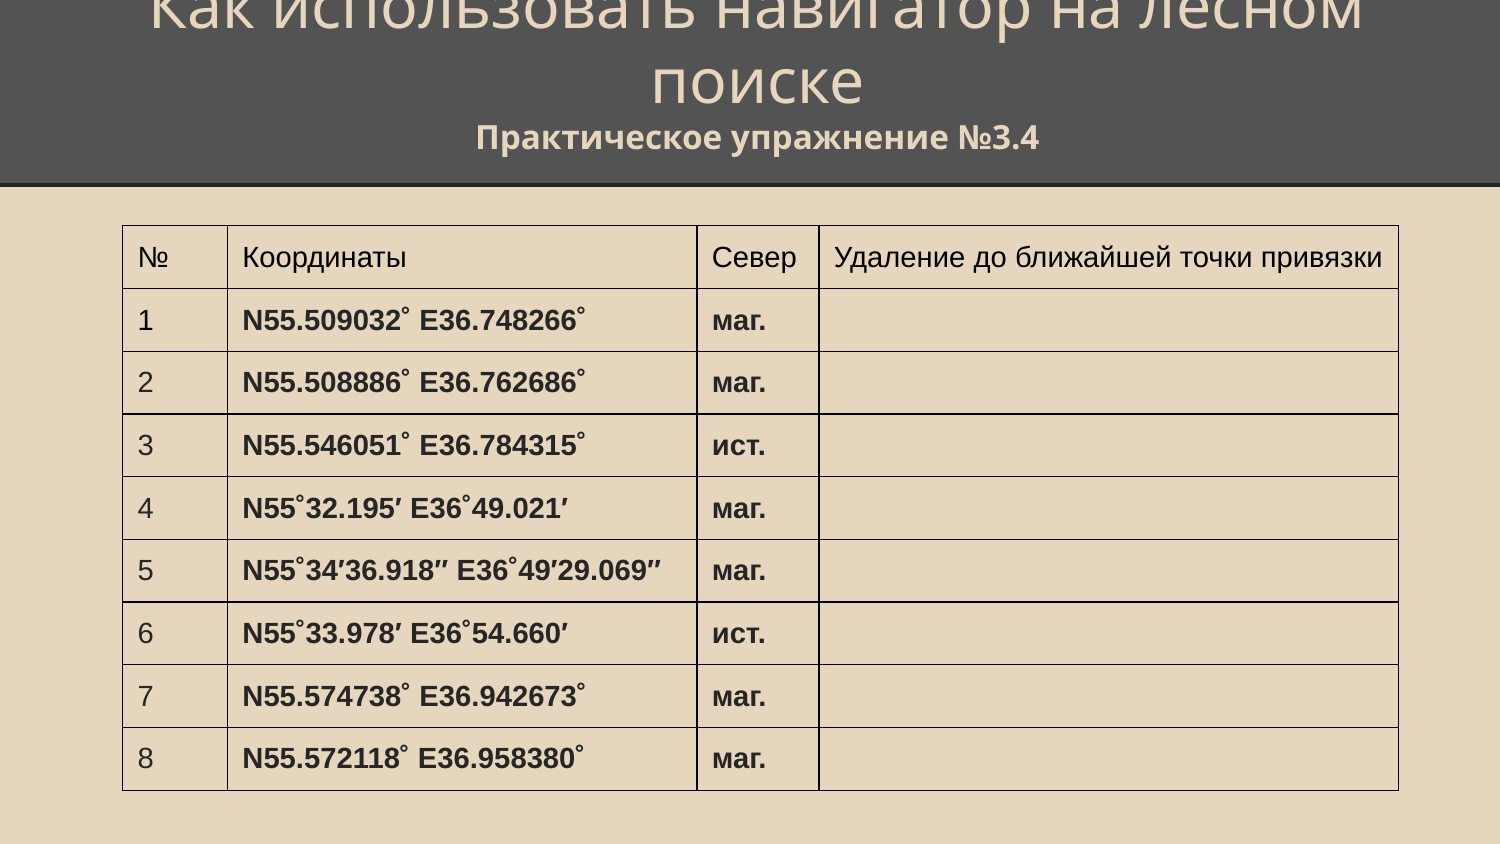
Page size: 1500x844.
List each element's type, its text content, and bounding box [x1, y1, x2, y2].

table_cell [820, 665, 1398, 727]
title Как использовать навигатор на лесном поиске Практическое упражнение №3.4 [24, 10, 1492, 172]
table_cell маг. [698, 352, 818, 413]
table_cell [820, 728, 1398, 790]
table_cell [820, 352, 1398, 413]
table_cell [820, 603, 1398, 664]
table_cell N55˚33.978′ E36˚54.660′ [228, 603, 696, 664]
table_cell 4 [123, 477, 227, 539]
table_cell 3 [123, 415, 227, 476]
table_cell маг. [698, 665, 818, 727]
table_cell N55.508886˚ E36.762686˚ [228, 352, 696, 413]
table_cell [820, 540, 1398, 601]
table_cell 7 [123, 665, 227, 727]
table_header Север [698, 226, 818, 288]
table_header Координаты [228, 226, 696, 288]
table_cell ист. [698, 415, 818, 476]
table_cell N55˚34′36.918″ E36˚49′29.069″ [228, 540, 696, 601]
table_cell 6 [123, 603, 227, 664]
table_cell ист. [698, 603, 818, 664]
table_cell маг. [698, 728, 818, 790]
table_cell 1 [123, 289, 227, 351]
table_cell [820, 289, 1398, 351]
table_cell 8 [123, 728, 227, 790]
table_cell N55˚32.195′ E36˚49.021′ [228, 477, 696, 539]
table_cell N55.546051˚ E36.784315˚ [228, 415, 696, 476]
table_cell N55.572118˚ E36.958380˚ [228, 728, 696, 790]
table_cell маг. [698, 477, 818, 539]
table_cell маг. [698, 540, 818, 601]
table_cell [820, 477, 1398, 539]
table_cell маг. [698, 289, 818, 351]
table_cell N55.509032˚ E36.748266˚ [228, 289, 696, 351]
table_cell [820, 415, 1398, 476]
table_cell 5 [123, 540, 227, 601]
table_header Удаление до ближайшей точки привязки [820, 226, 1398, 288]
table_header № [123, 226, 227, 288]
table_cell N55.574738˚ E36.942673˚ [228, 665, 696, 727]
table_cell 2 [123, 352, 227, 413]
